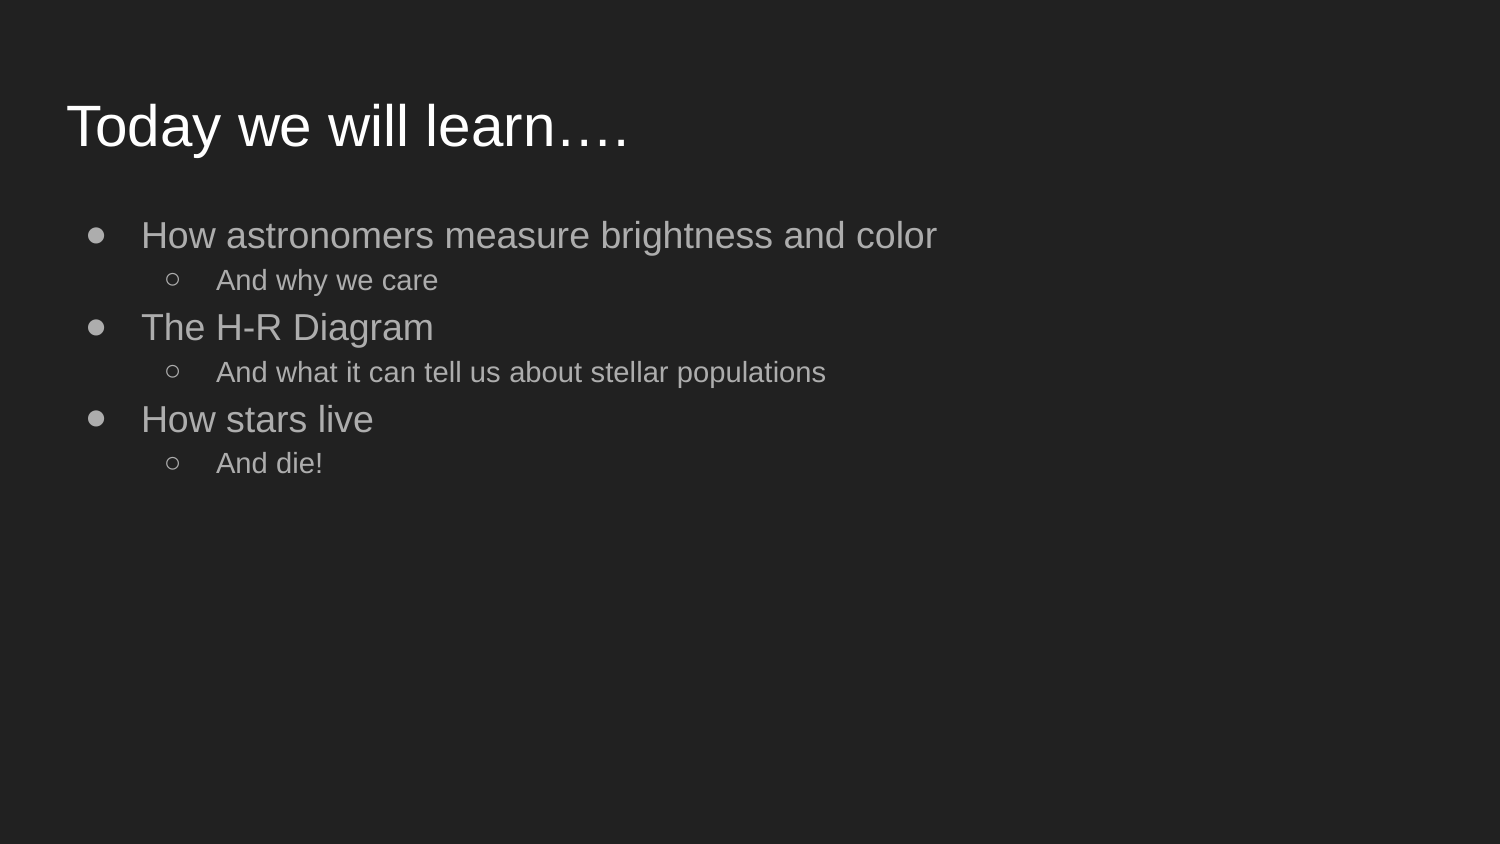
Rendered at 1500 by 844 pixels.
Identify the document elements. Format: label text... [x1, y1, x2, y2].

list How astronomers measure brightness and color And why we care The H-R Diagram And what it can tell us about stellar populations How stars live And die! [51, 189, 1449, 750]
title Today we will learn…. [51, 72, 1449, 167]
